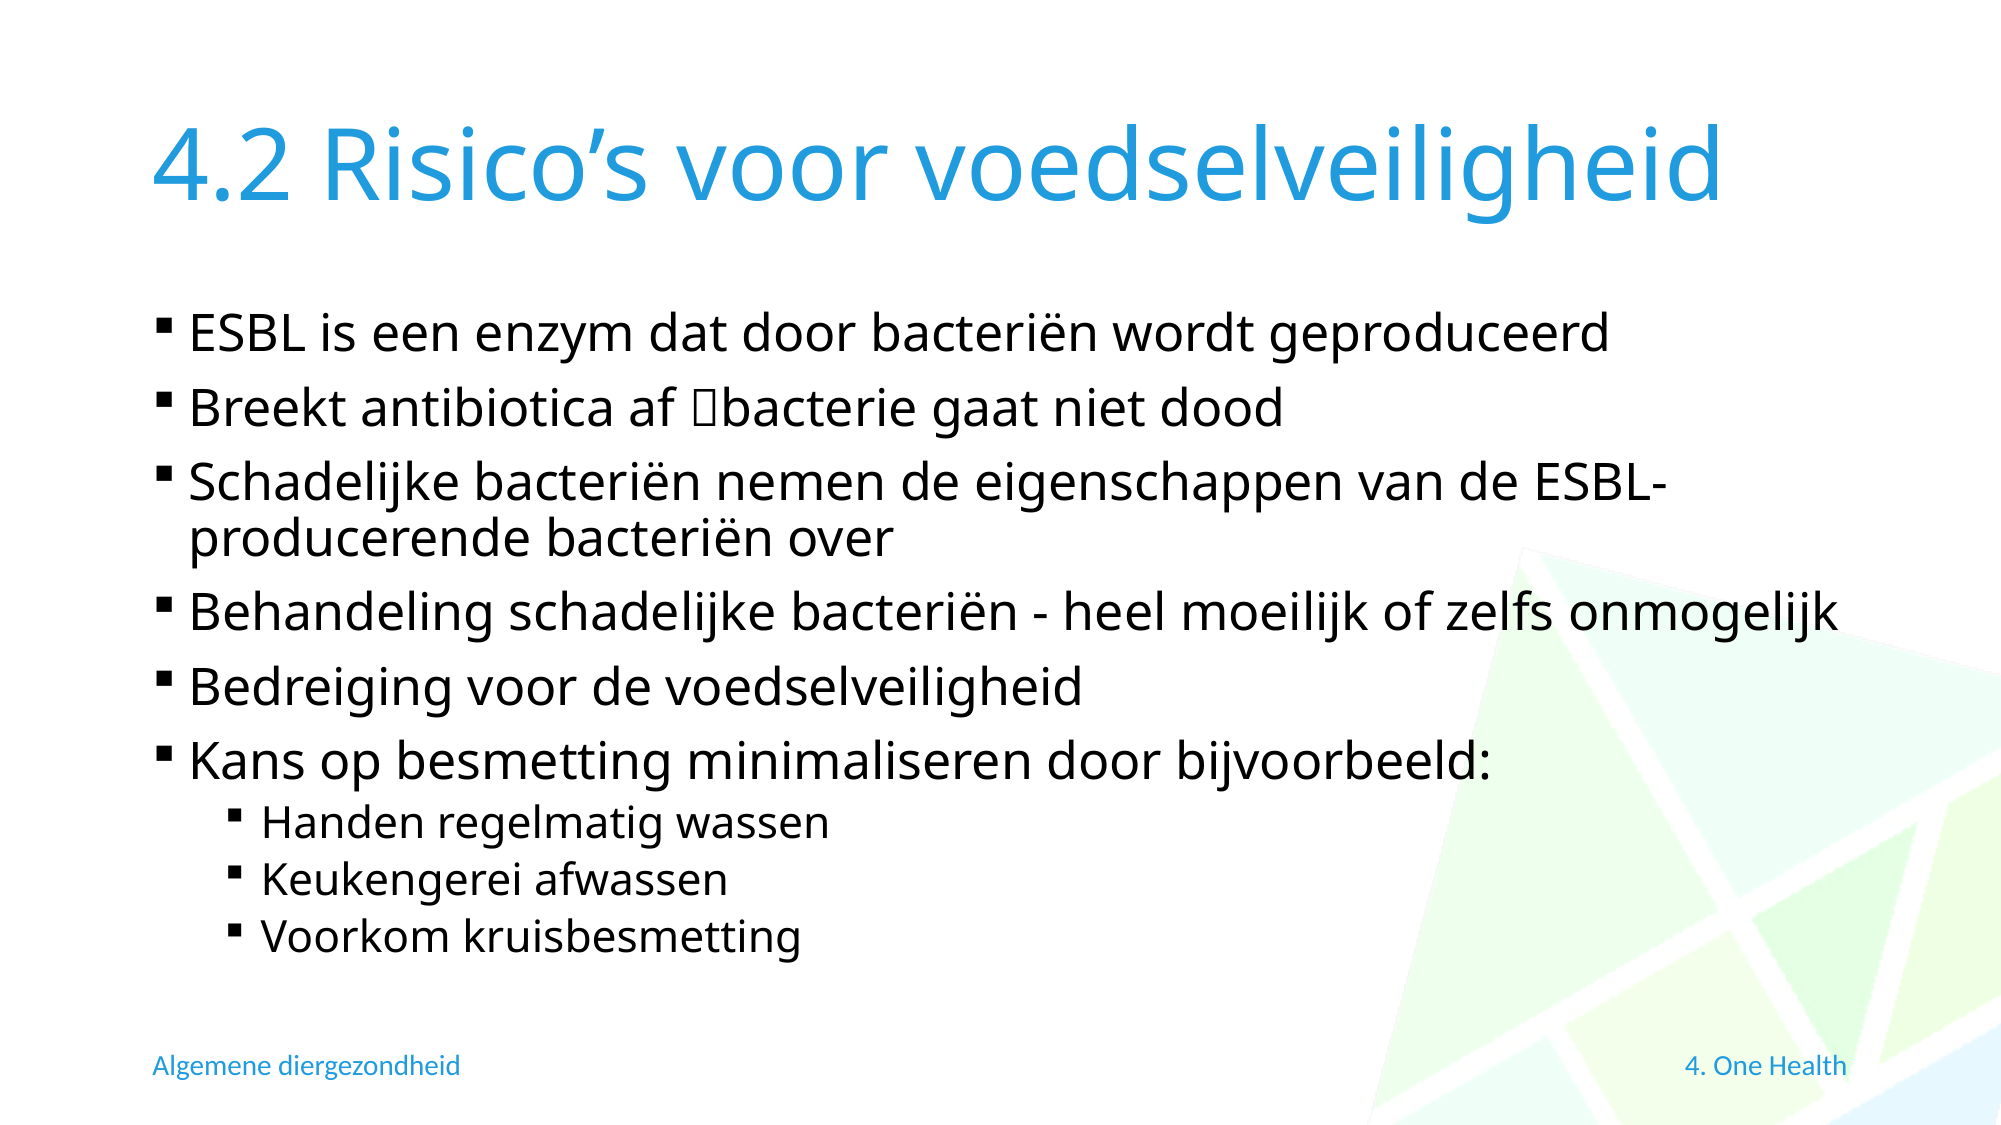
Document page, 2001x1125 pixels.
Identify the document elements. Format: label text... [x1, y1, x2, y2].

title 4.2 Risico’s voor voedselveiligheid [137, 59, 1863, 278]
list ESBL is een enzym dat door bacteriën wordt geproduceerd Breekt antibiotica af bacterie gaat niet dood Schadelijke bacteriën nemen de eigenschappen van de ESBL-producerende bacteriën over Behandeling schadelijke bacteriën - heel moeilijk of zelfs onmogelijk Bedreiging voor de voedselveiligheid Kans op besmetting minimaliseren door bijvoorbeeld: Handen regelmatig wassen Keukengerei afwassen Voorkom kruisbesmetting [137, 299, 1863, 1014]
list 4. One Health [1412, 1042, 1863, 1103]
list Algemene diergezondheid [137, 1042, 588, 1103]
